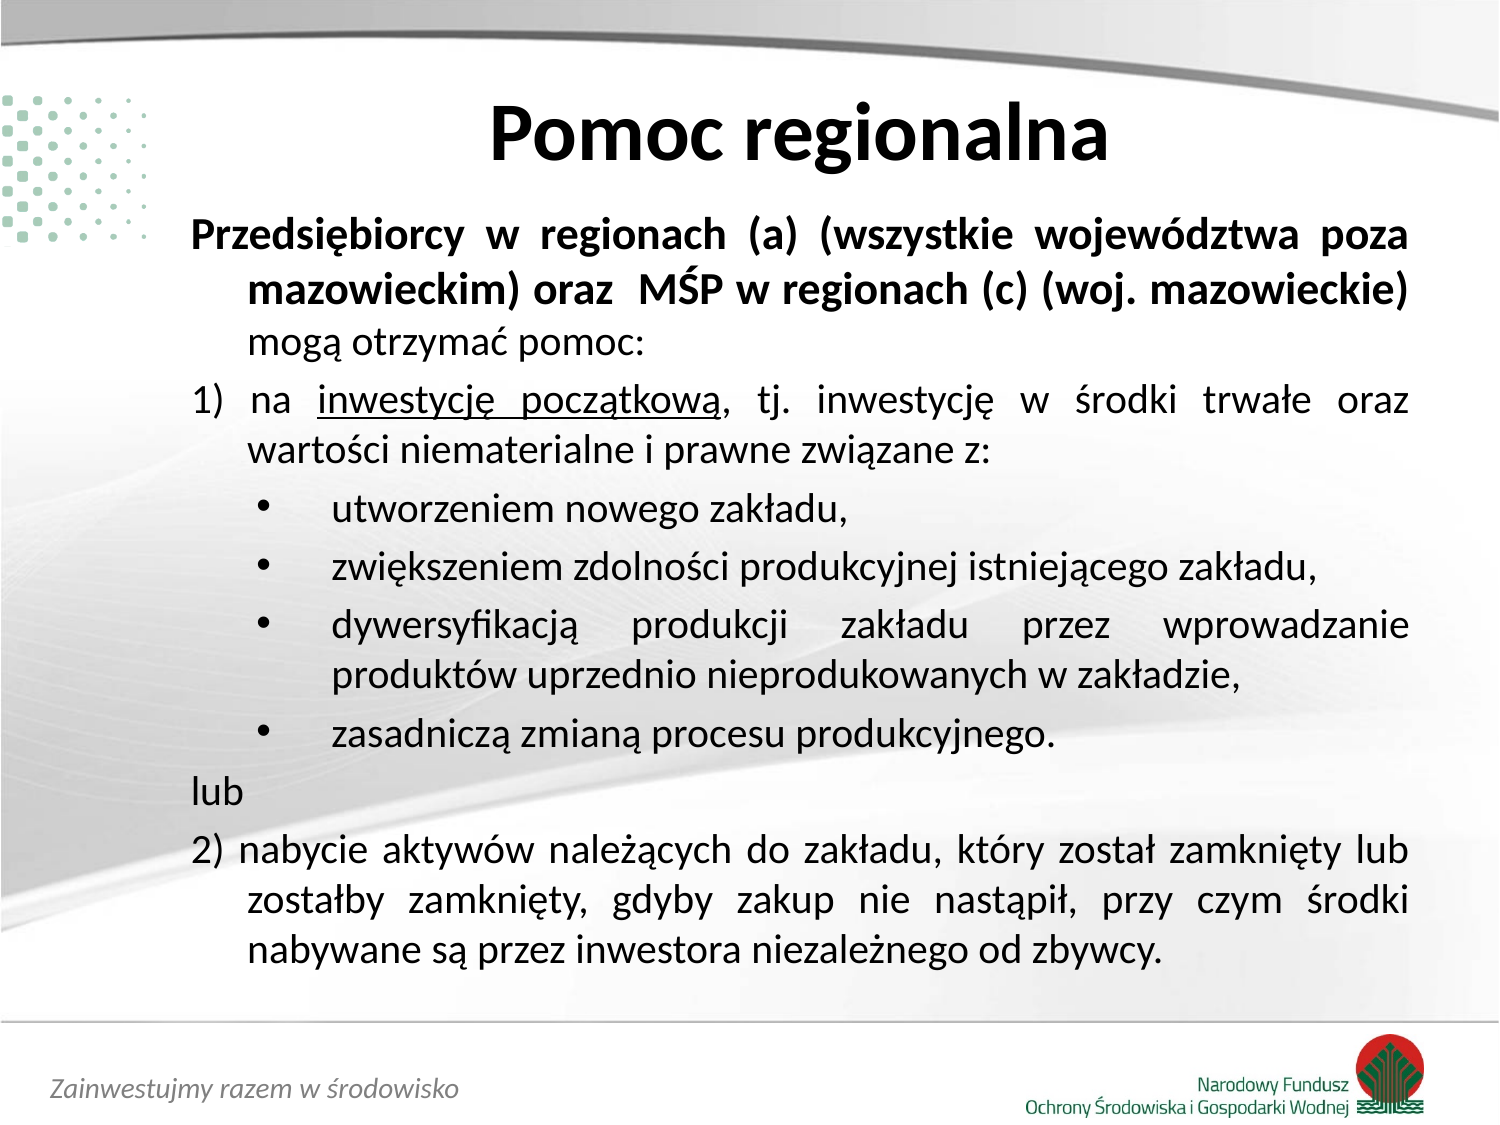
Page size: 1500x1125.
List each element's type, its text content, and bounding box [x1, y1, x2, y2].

picture [0, 0, 1499, 1023]
title Pomoc regionalna [175, 58, 1425, 196]
list Przedsiębiorcy w regionach (a) (wszystkie województwa poza mazowieckim) oraz MŚP w regionach (c) (woj. mazowieckie) mogą otrzymać pomoc: 1) na inwestycję początkową, tj. inwestycję w środki trwałe oraz wartości niematerialne i prawne związane z: utworzeniem nowego zakładu, zwiększeniem zdolności produkcyjnej istniejącego zakładu, dywersyfikacją produkcji zakładu przez wprowadzanie produktów uprzednio nieprodukowanych w zakładzie, zasadniczą zmianą procesu produkcyjnego. lub 2) nabycie aktywów należących do zakładu, który został zamknięty lub zostałby zamknięty, gdyby zakup nie nastąpił, przy czym środki nabywane są przez inwestora niezależnego od zbywcy. [175, 196, 1425, 1005]
picture [1026, 1034, 1424, 1118]
